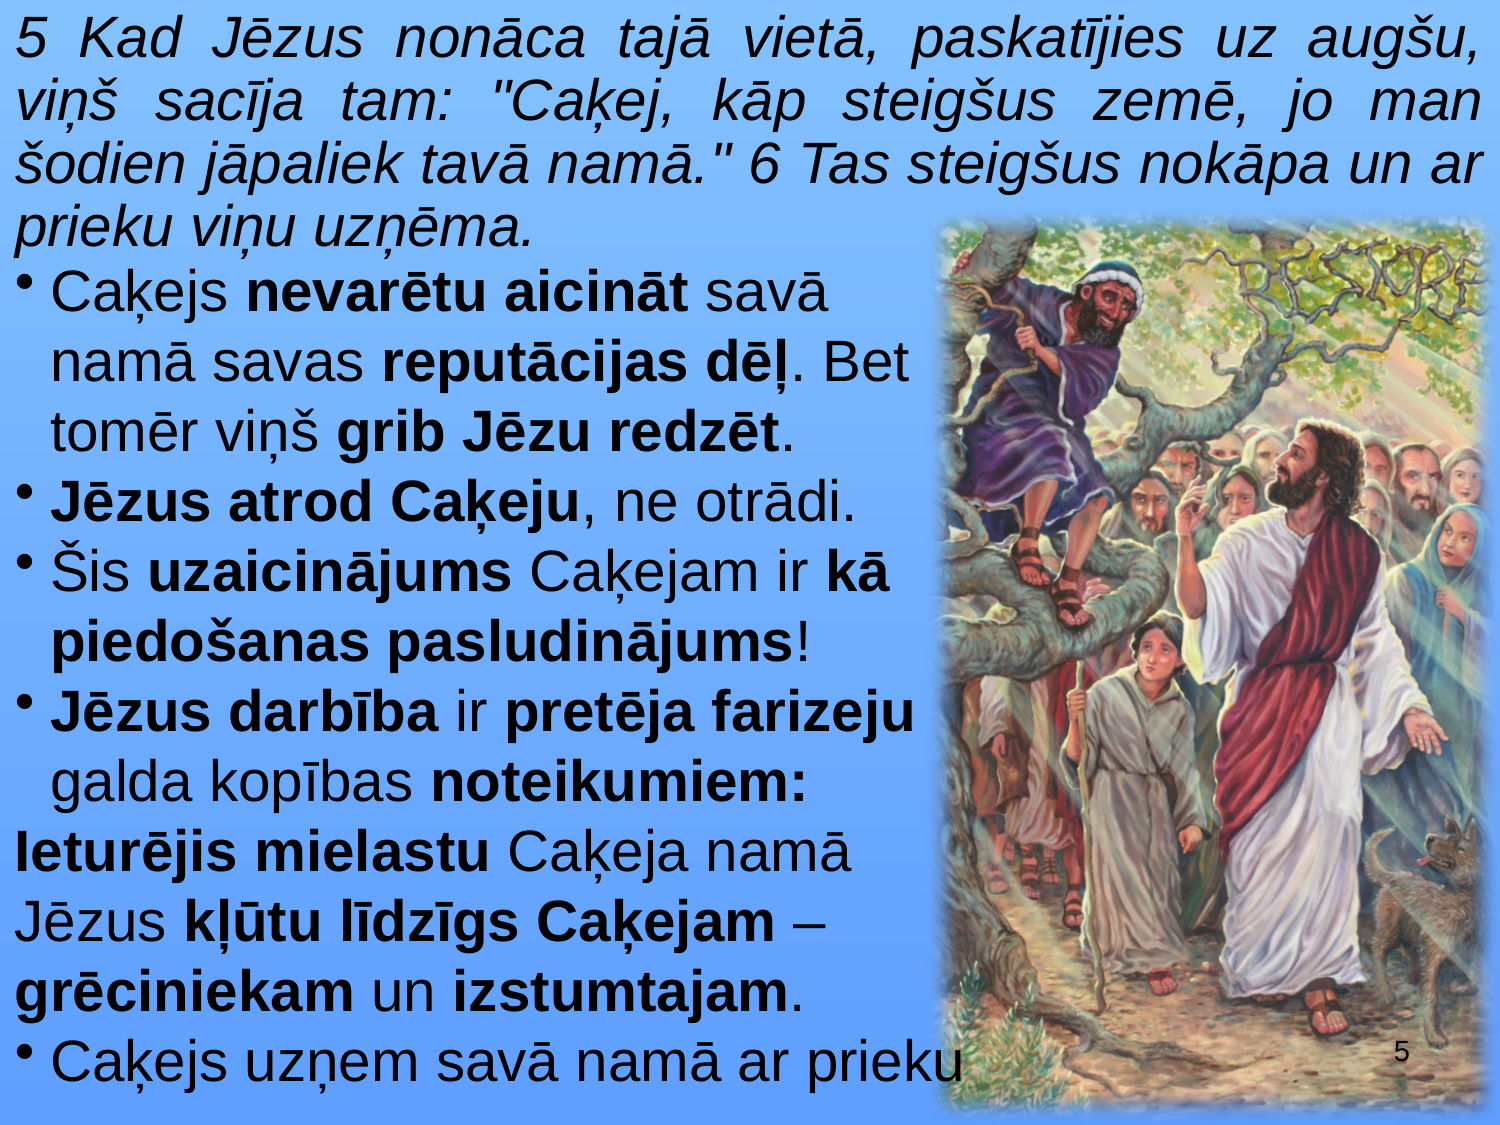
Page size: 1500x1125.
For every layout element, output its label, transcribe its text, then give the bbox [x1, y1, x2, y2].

text_box Caķejs nevarētu aicināt savā namā savas reputācijas dēļ. Bet tomēr viņš grib Jēzu redzēt. Jēzus atrod Caķeju, ne otrādi. Šis uzaicinājums Caķejam ir kā piedošanas pasludinājums! Jēzus darbība ir pretēja farizeju galda kopības noteikumiem: Ieturējis mielastu Caķeja namā Jēzus kļūtu līdzīgs Caķejam – grēciniekam un izstumtajam. Caķejs uzņem savā namā ar prieku [0, 246, 920, 1101]
picture [926, 207, 1500, 1125]
list 5 Kad Jēzus nonāca tajā vietā, paskatījies uz augšu, viņš sacīja tam: "Caķej, kāp steigšus zemē, jo man šodien jāpaliek tavā namā." 6 Tas steigšus nokāpa un ar prieku viņu uzņēma. [0, 0, 1500, 178]
